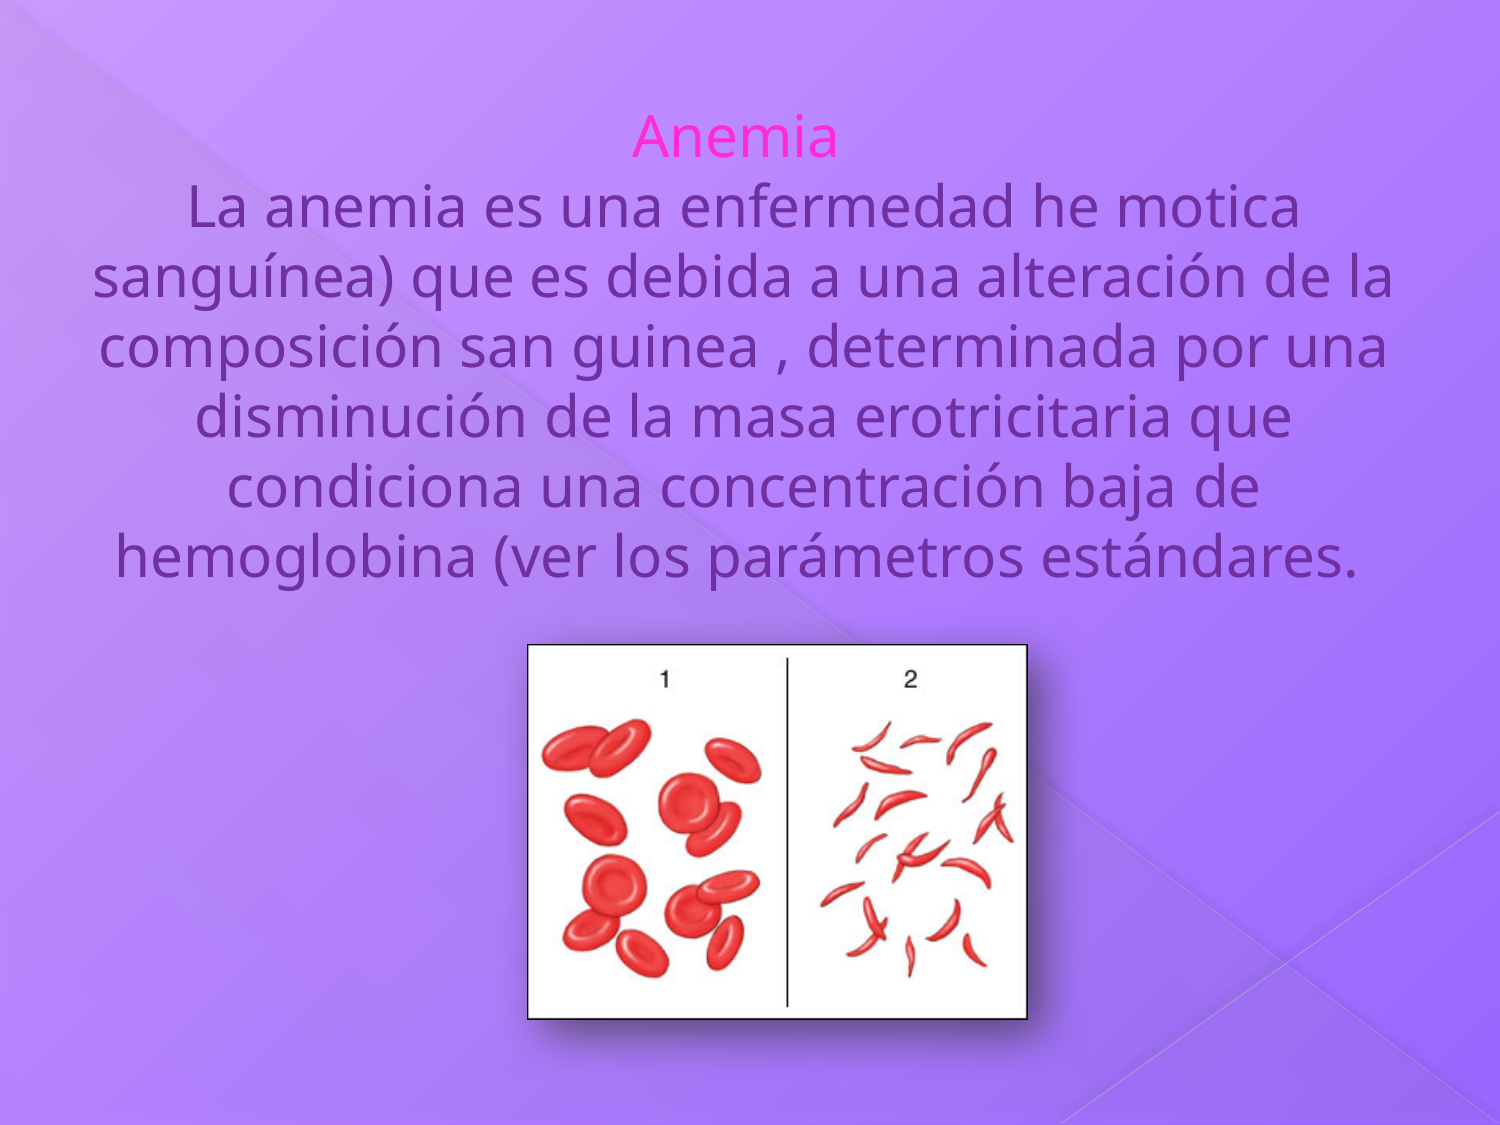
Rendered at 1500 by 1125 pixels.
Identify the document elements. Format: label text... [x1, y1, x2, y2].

picture [527, 644, 1028, 1020]
text_box Anemia La anemia es una enfermedad he motica sanguínea) que es debida a una alteración de la composición san guinea , determinada por una disminución de la masa erotricitaria que condiciona una concentración baja de hemoglobina (ver los parámetros estándares. [35, 46, 1454, 597]
